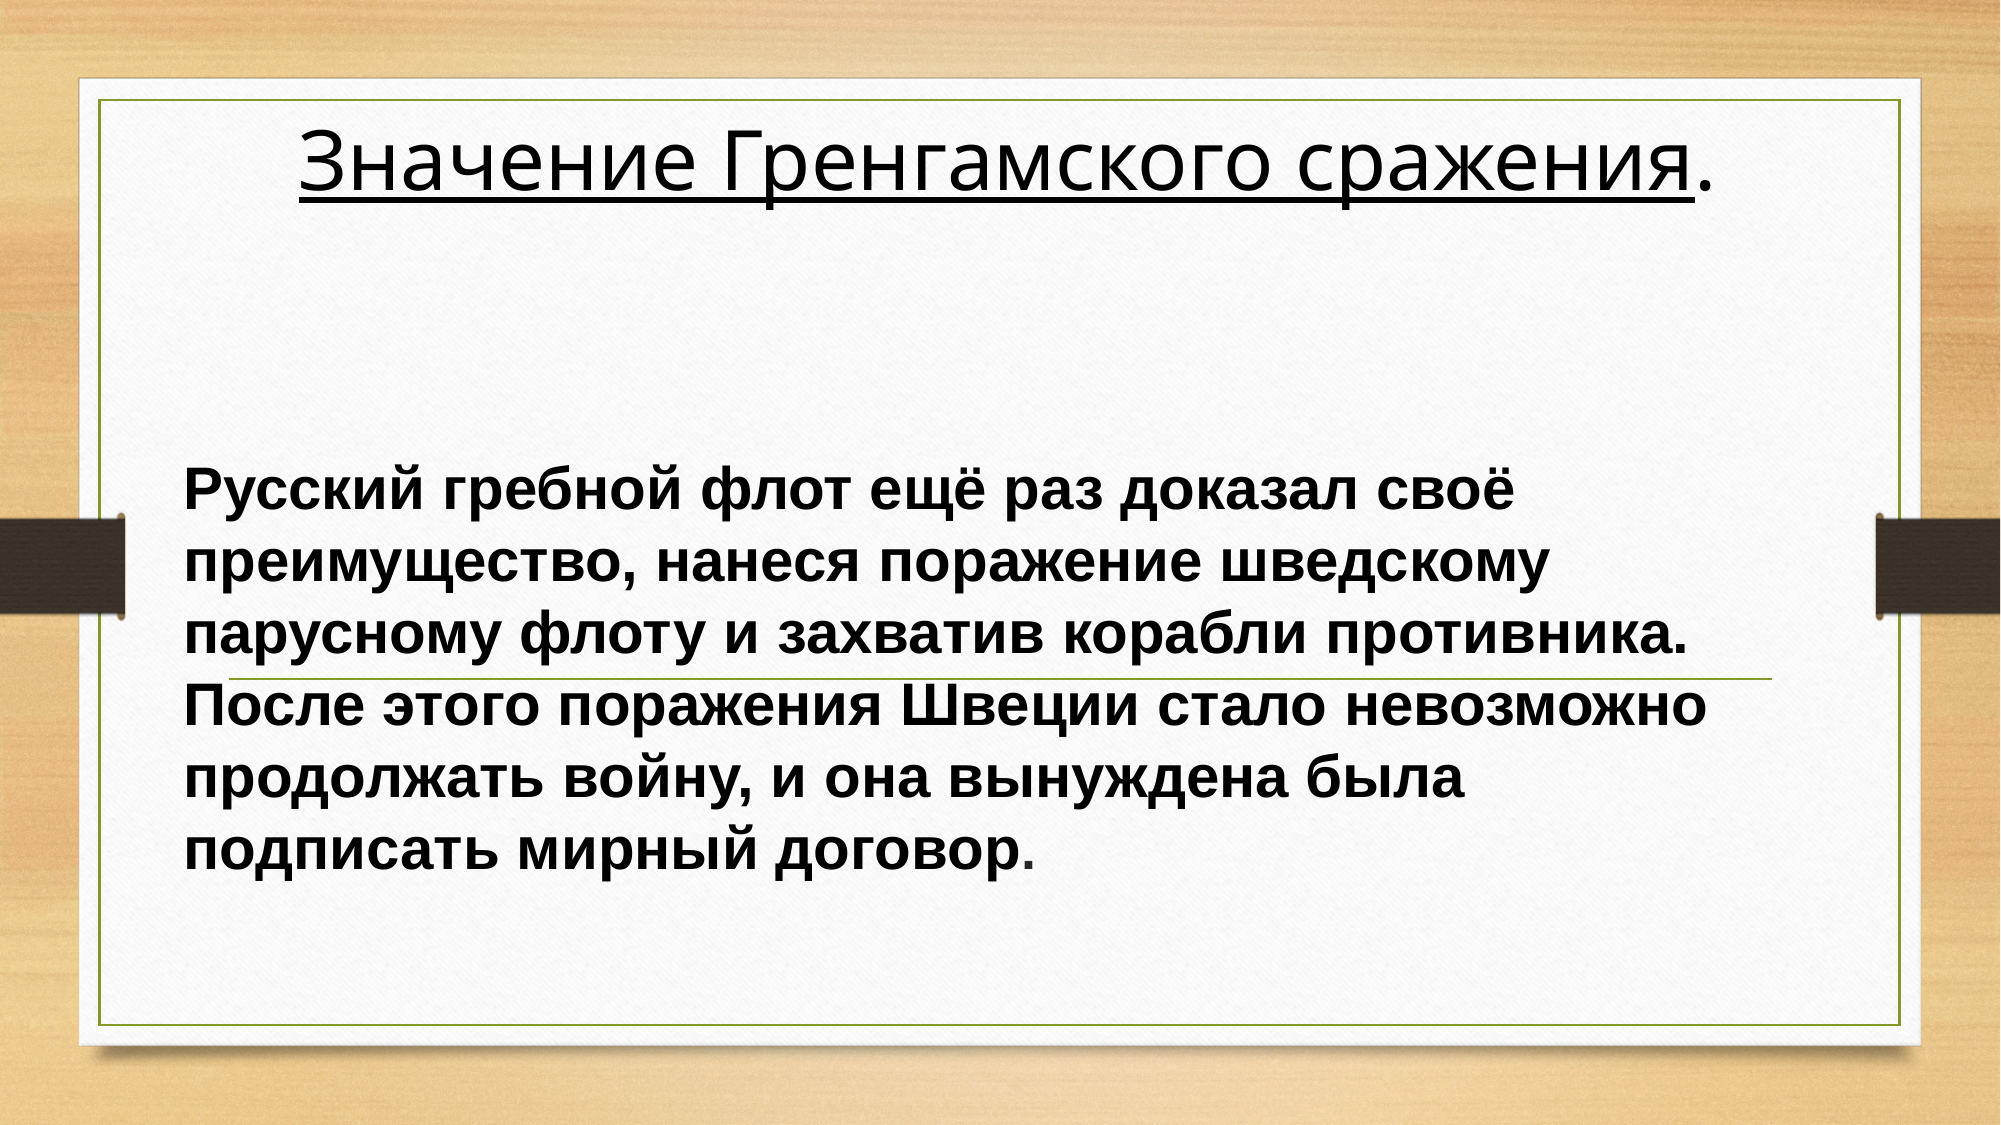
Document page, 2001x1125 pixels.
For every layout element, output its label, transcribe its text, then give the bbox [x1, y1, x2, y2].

picture [0, 0, 2001, 1125]
list Значение Гренгамского сражения. [120, 80, 1896, 235]
title Русский гребной флот ещё раз доказал своё преимущество, нанеся поражение шведскому парусному флоту и захватив корабли противника. После этого поражения Швеции стало невозможно продолжать войну, и она вынуждена была подписать мирный договор. [168, 422, 1742, 908]
